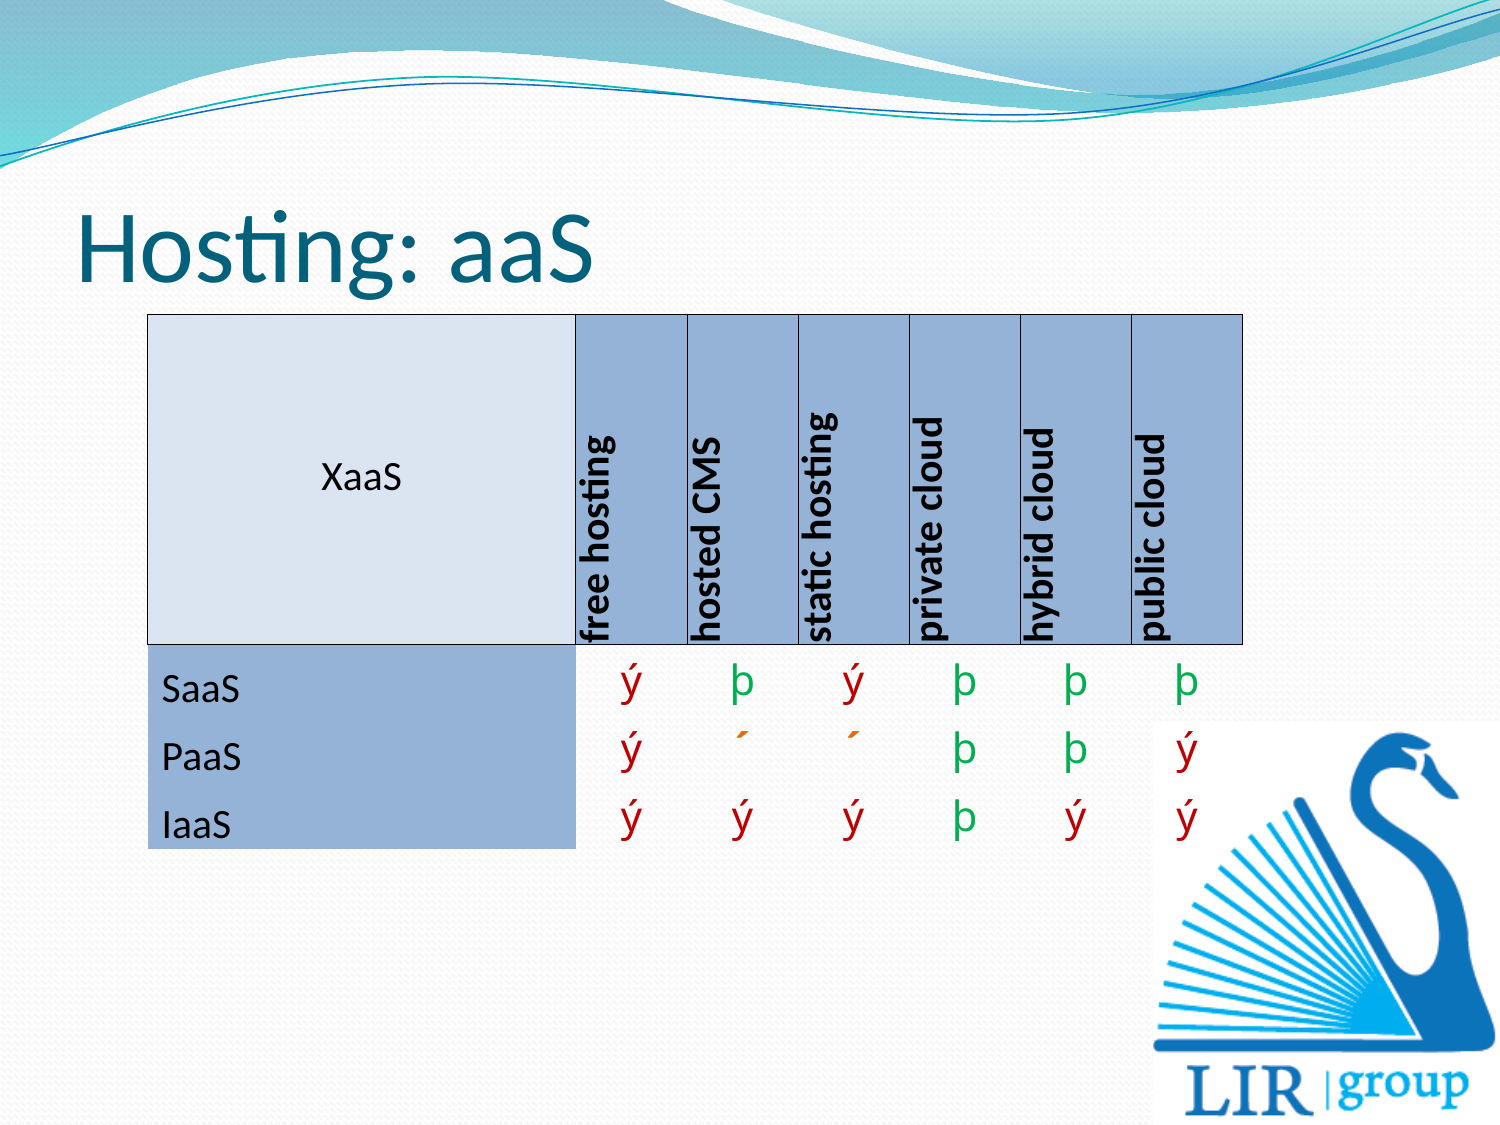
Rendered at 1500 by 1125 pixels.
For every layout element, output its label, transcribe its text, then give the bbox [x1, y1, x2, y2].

picture [1153, 721, 1500, 1125]
table_header free hosting [576, 315, 687, 644]
table_cell ý [576, 713, 687, 781]
table_cell ý [576, 781, 687, 849]
table_header static hosting [799, 315, 909, 644]
table_cell þ [1131, 645, 1242, 713]
table_cell ý [1131, 781, 1242, 849]
table_cell ý [687, 781, 798, 849]
table_cell ý [798, 645, 909, 713]
table_header public cloud [1132, 315, 1242, 644]
table_cell þ [687, 645, 798, 713]
table_cell þ [1020, 645, 1131, 713]
table_cell þ [909, 781, 1020, 849]
table_header hosted CMS [688, 315, 798, 644]
table_cell þ [1020, 713, 1131, 781]
table_cell ý [1020, 781, 1131, 849]
title Hosting: aaS [75, 115, 1425, 303]
table_header private cloud [910, 315, 1020, 644]
table_cell PaaS [148, 713, 576, 781]
table_header XaaS [148, 315, 575, 644]
table_cell IaaS [148, 781, 576, 849]
table_cell þ [909, 645, 1020, 713]
table_cell ý [798, 781, 909, 849]
table_header hybrid cloud [1021, 315, 1131, 644]
table_cell ý [1131, 713, 1242, 781]
table_cell ´ [687, 713, 798, 781]
table_cell ´ [798, 713, 909, 781]
table_cell þ [909, 713, 1020, 781]
table_cell SaaS [148, 645, 576, 713]
table_cell ý [576, 645, 687, 713]
